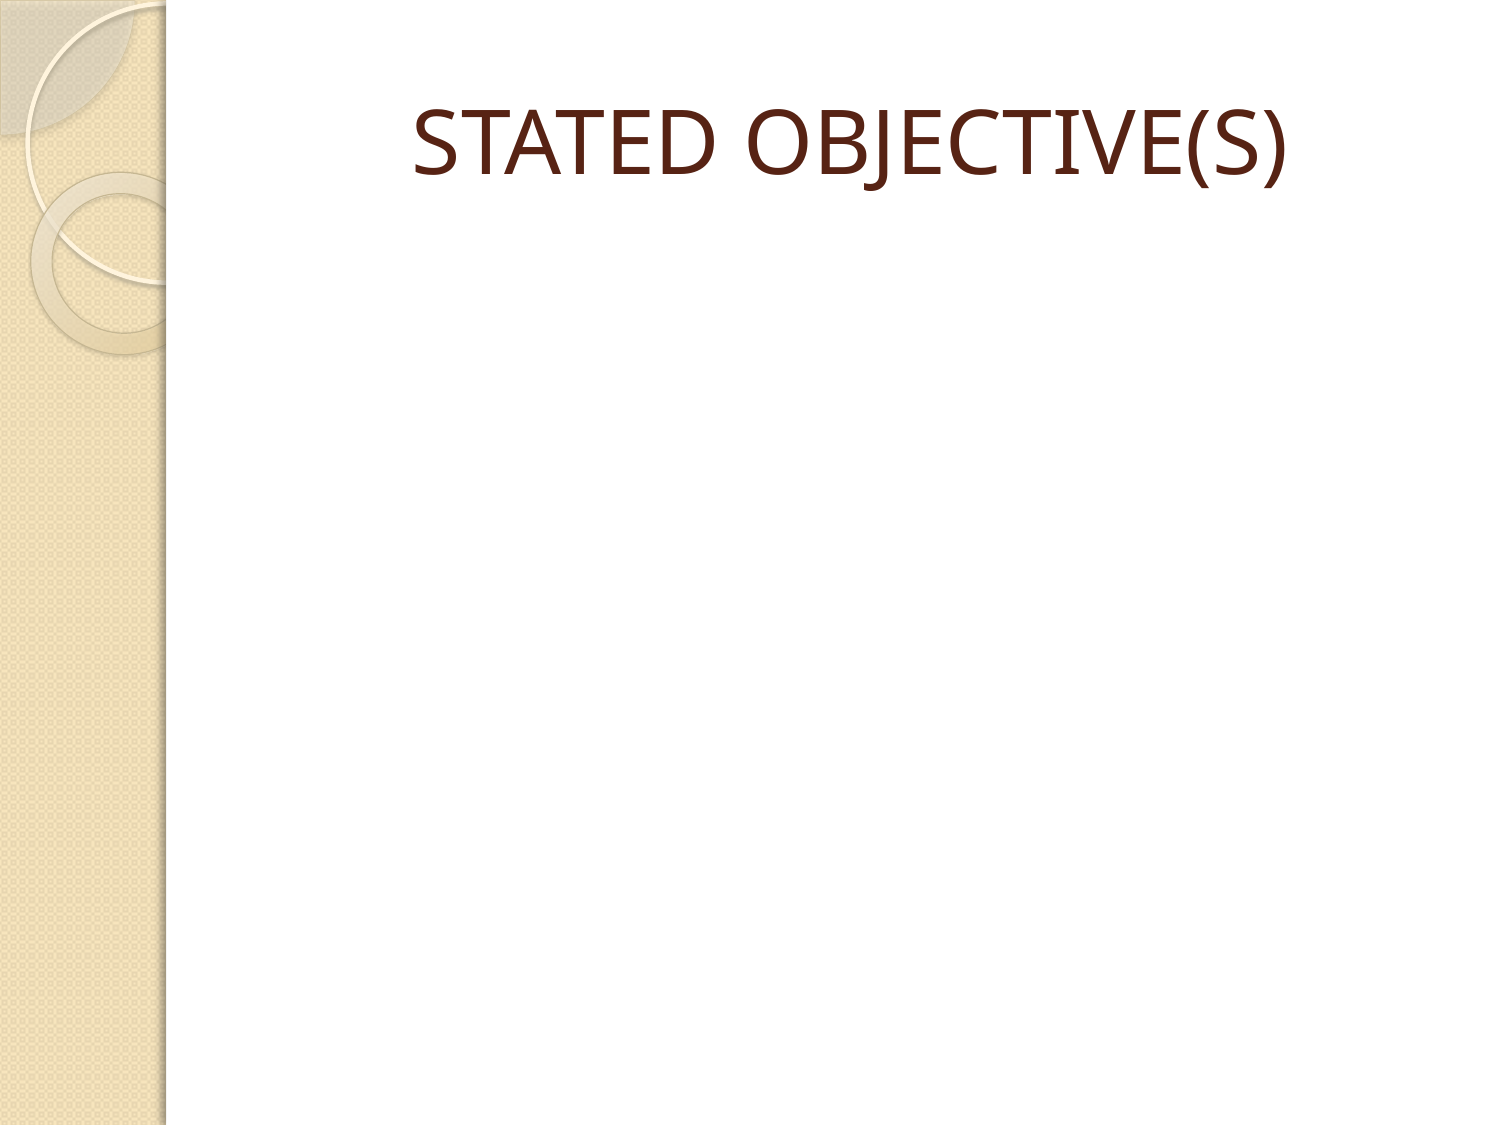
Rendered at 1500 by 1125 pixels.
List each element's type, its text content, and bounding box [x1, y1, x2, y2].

title STATED OBJECTIVE(S) [235, 45, 1466, 233]
